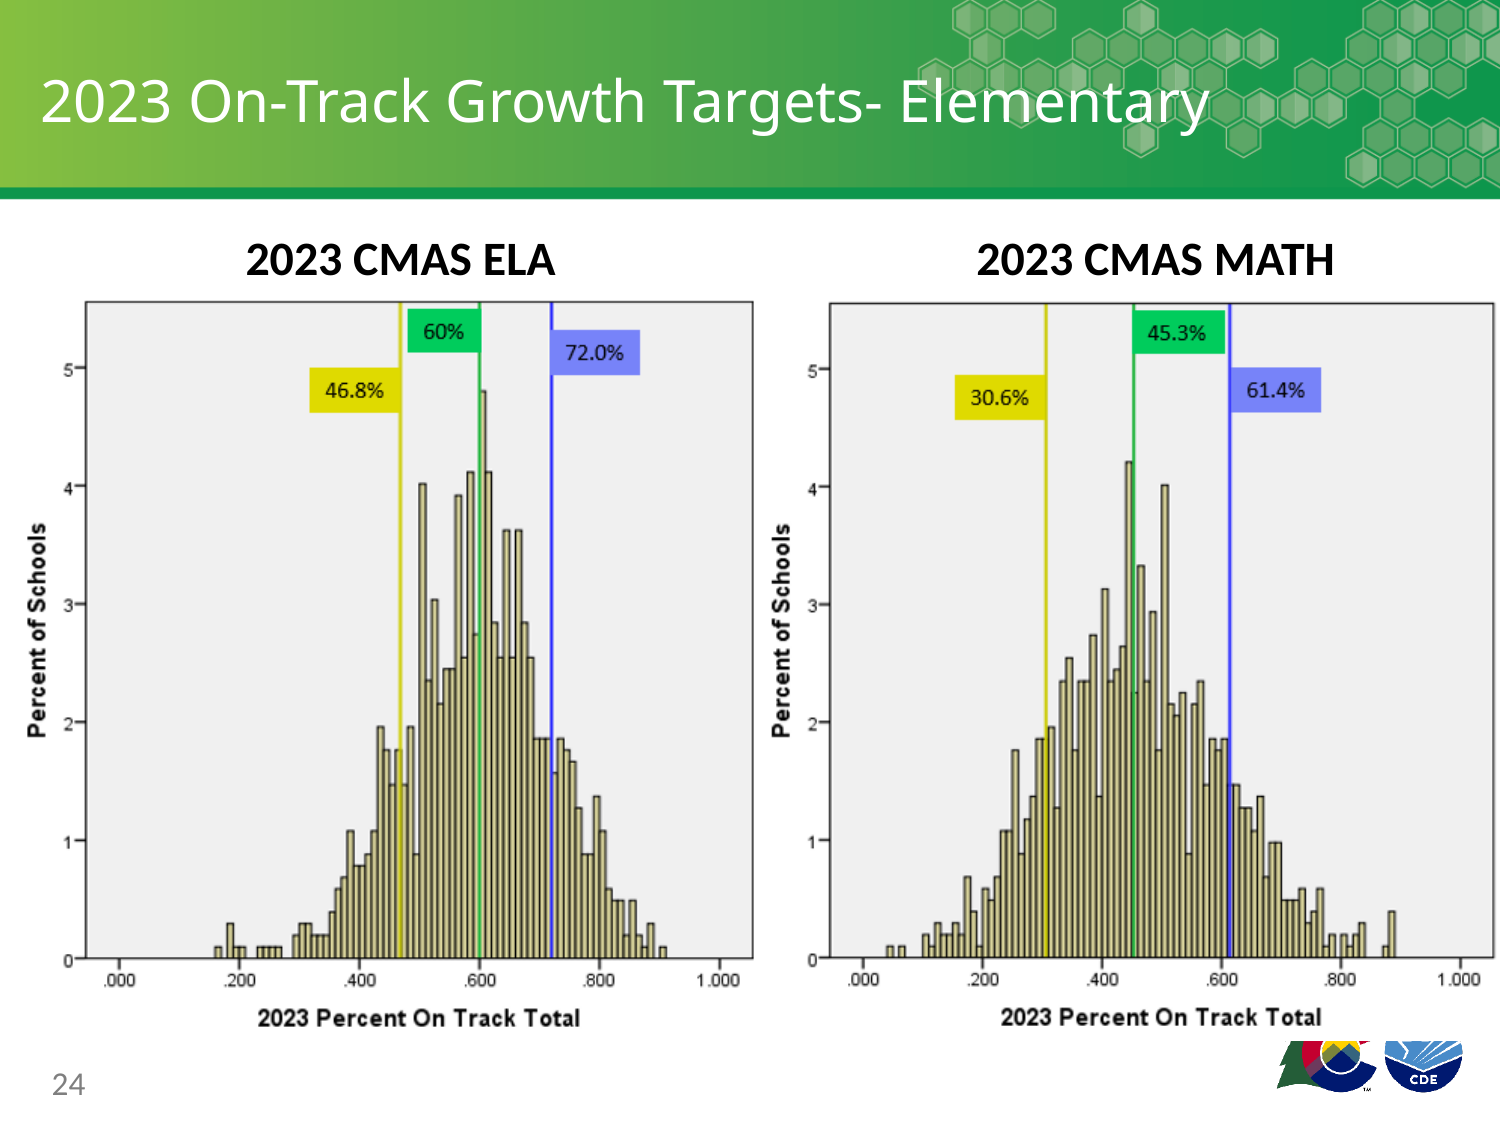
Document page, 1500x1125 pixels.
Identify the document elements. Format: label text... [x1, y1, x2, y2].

picture [0, 0, 1500, 200]
slide_number 24 [36, 1054, 375, 1115]
text_box 2023 CMAS ELA [230, 212, 641, 298]
picture [11, 300, 1500, 1093]
title 2023 On-Track Growth Targets- Elementary [40, 41, 1268, 166]
text_box 2023 CMAS MATH [961, 212, 1372, 299]
